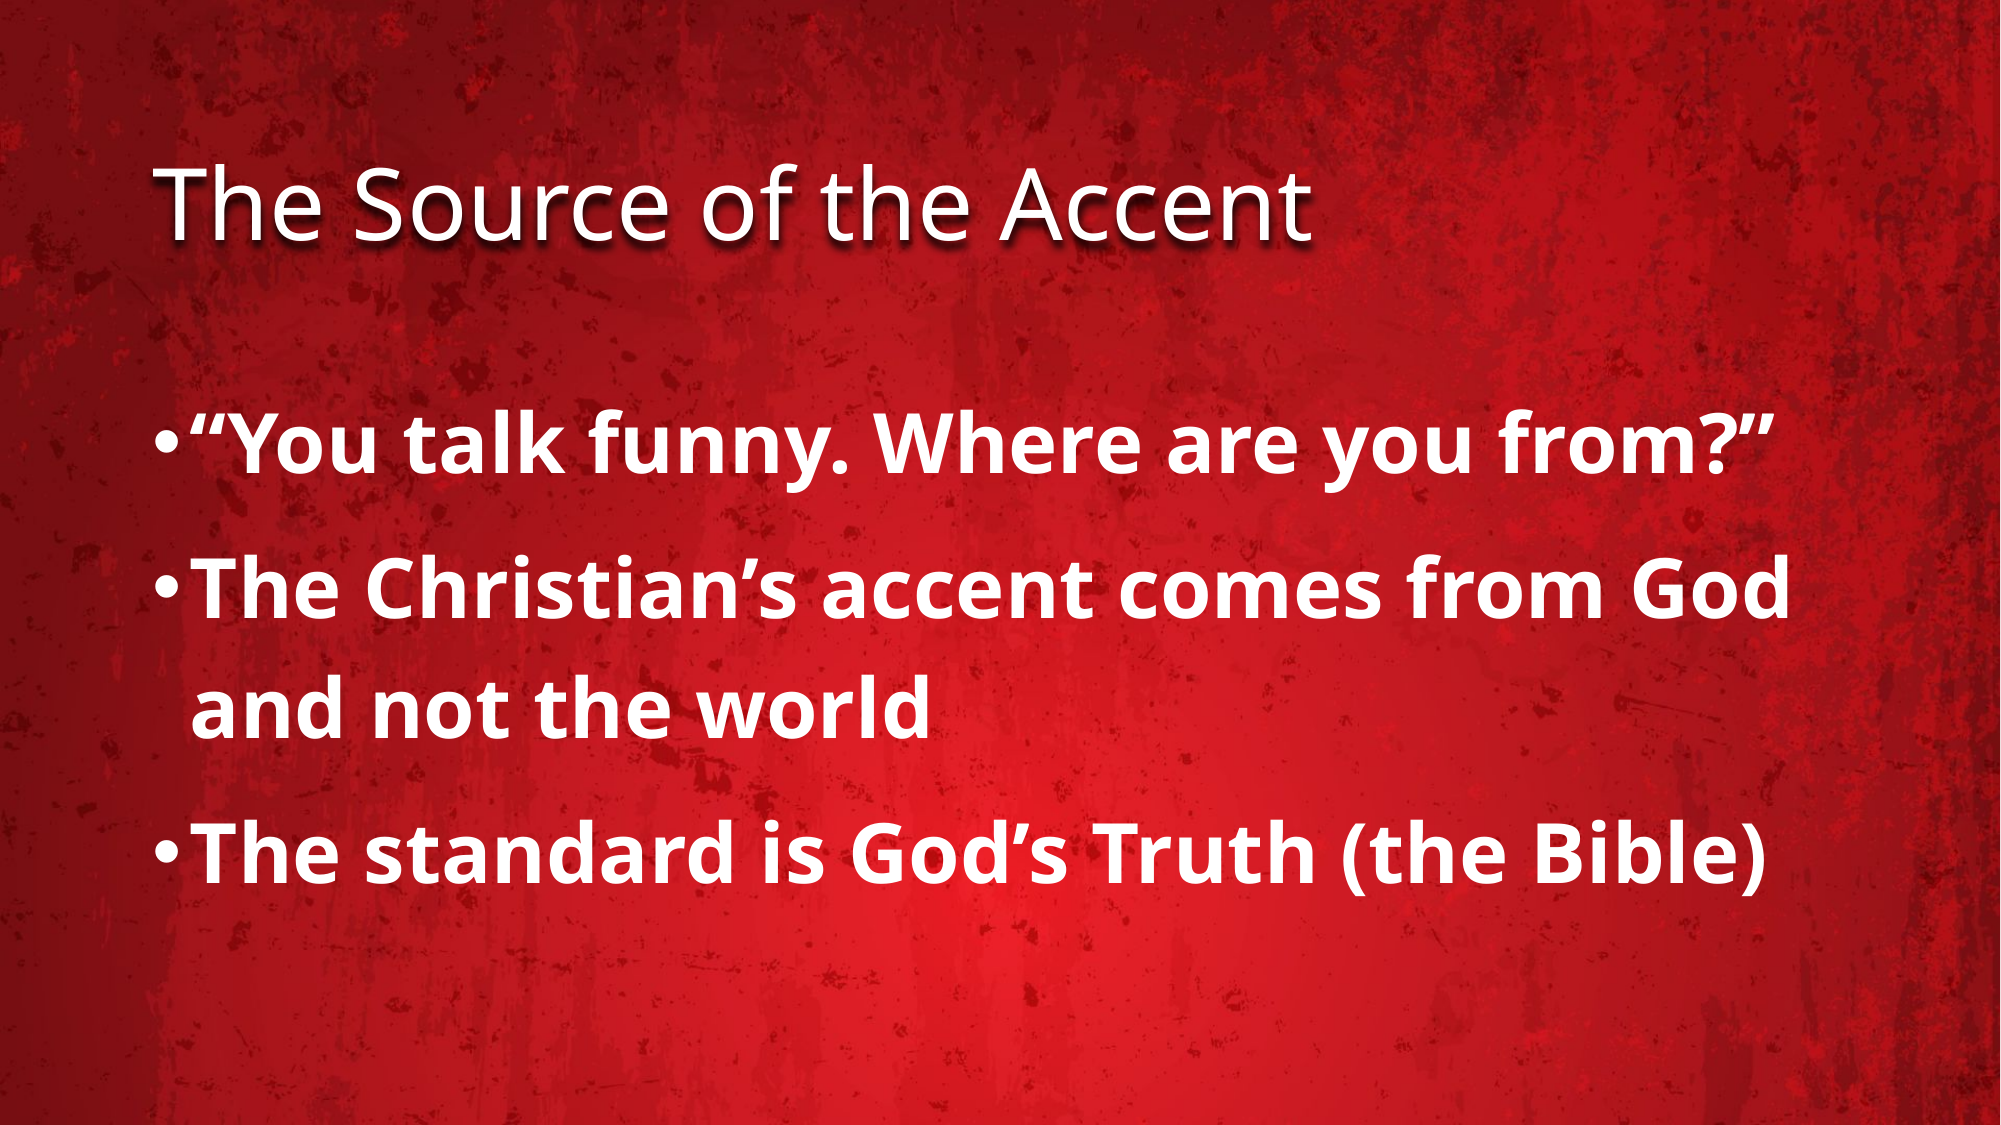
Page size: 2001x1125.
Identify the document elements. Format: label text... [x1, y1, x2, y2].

title The Source of the Accent [137, 59, 1863, 271]
list “You talk funny. Where are you from?” The Christian’s accent comes from God and not the world The standard is God’s Truth (the Bible) [137, 299, 1863, 972]
picture [0, 0, 2001, 1125]
